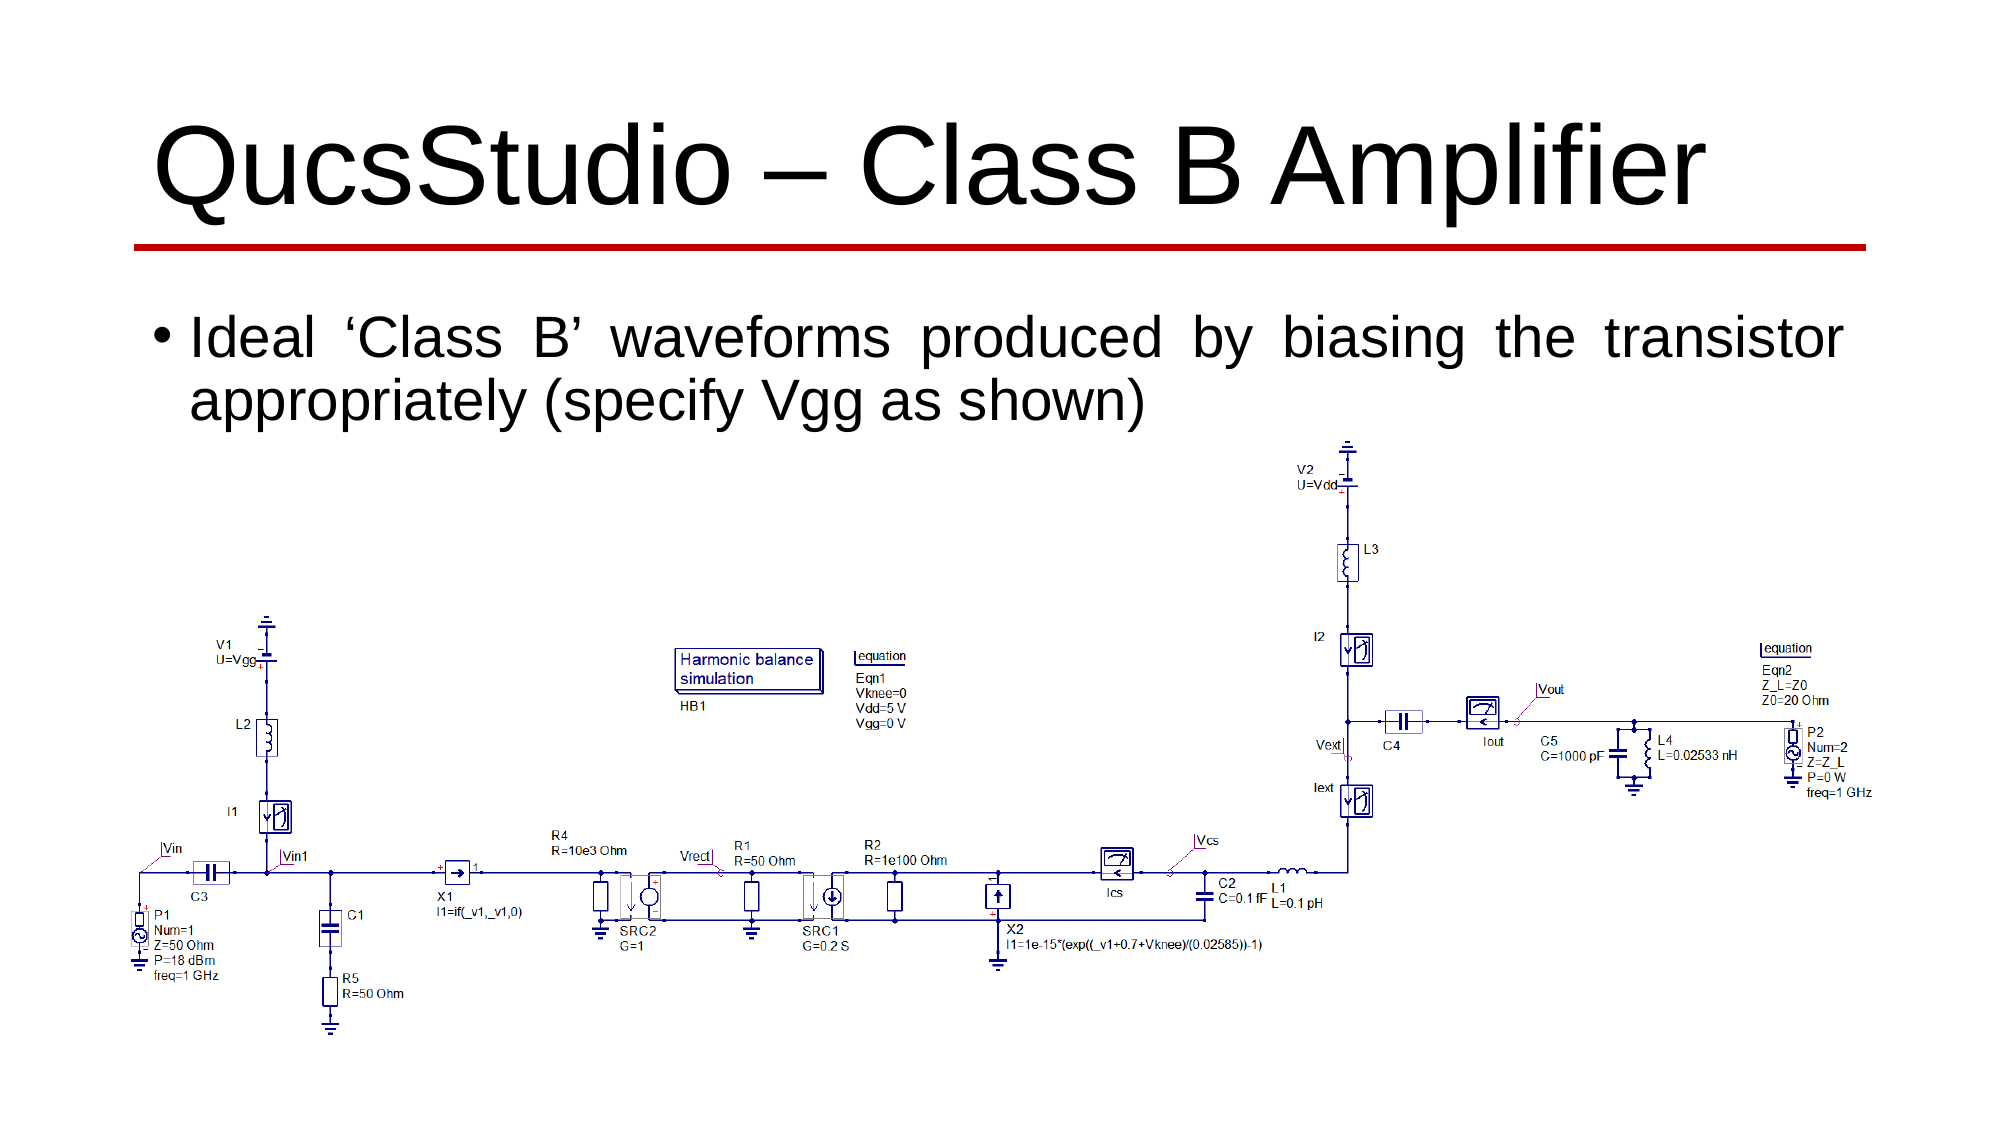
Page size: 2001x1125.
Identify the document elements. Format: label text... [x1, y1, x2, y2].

title QucsStudio – Class B Amplifier [137, 59, 1863, 278]
list Ideal ‘Class B’ waveforms produced by biasing the transistor appropriately (specify Vgg as shown) [137, 299, 1863, 438]
picture [128, 438, 1872, 1036]
